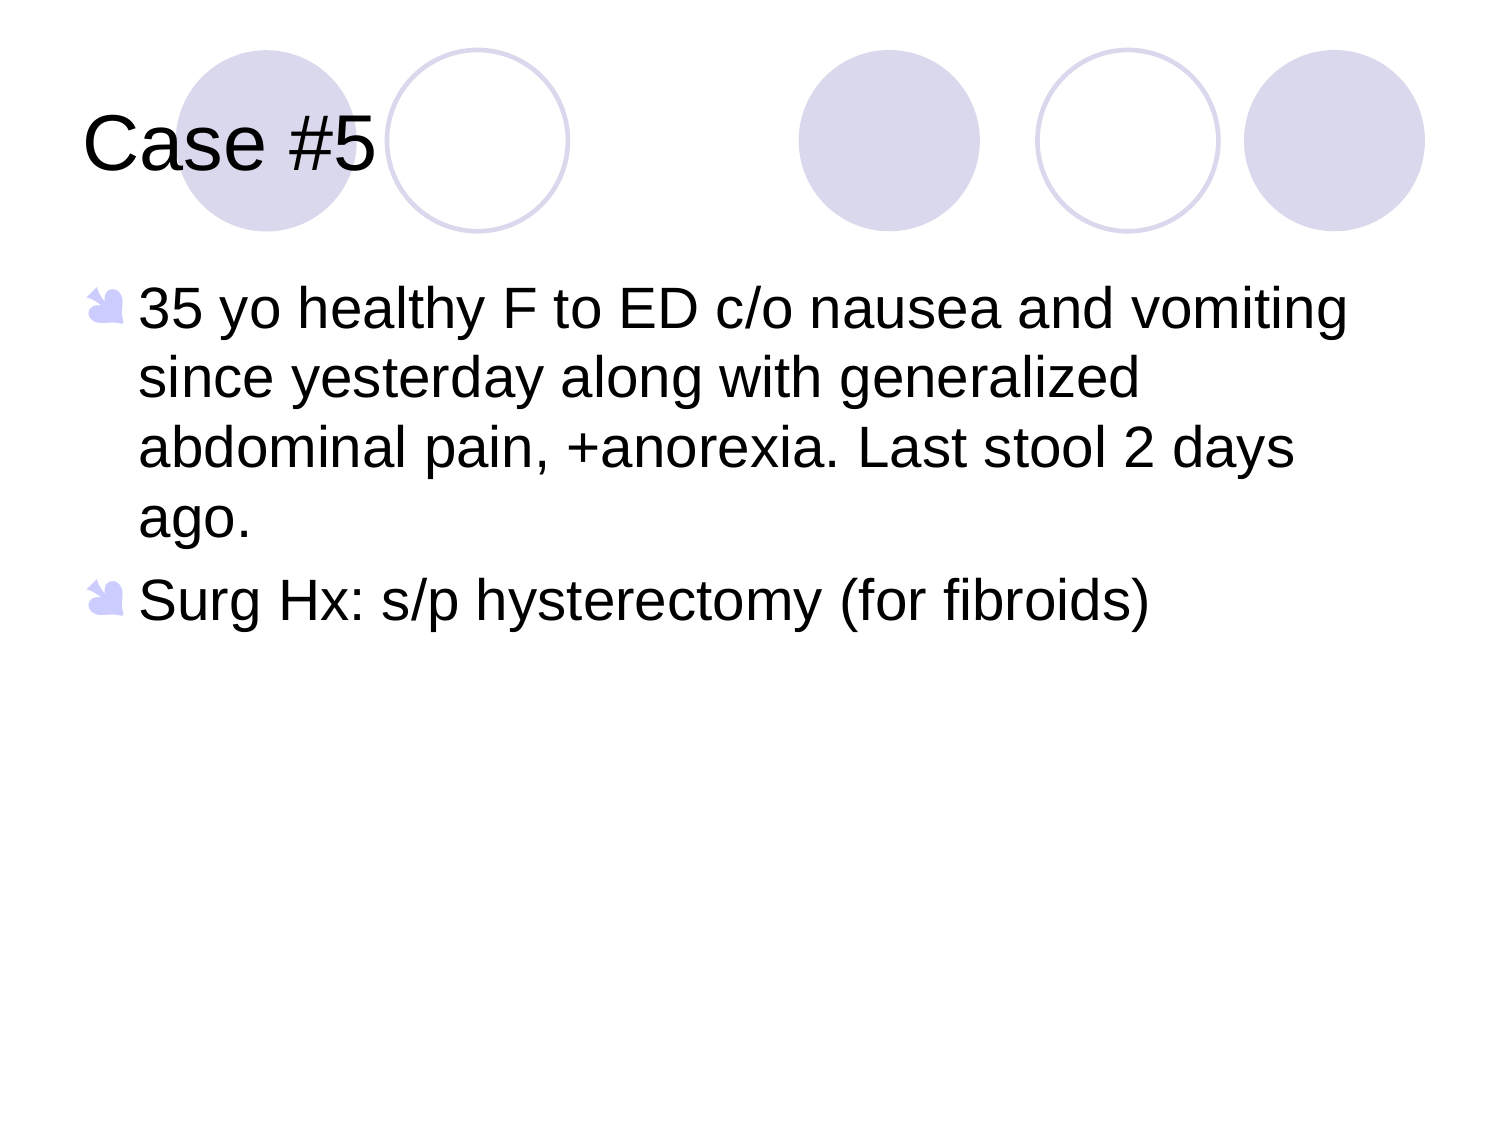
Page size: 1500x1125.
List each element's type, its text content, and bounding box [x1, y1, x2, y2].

list 35 yo healthy F to ED c/o nausea and vomiting since yesterday along with generalized abdominal pain, +anorexia. Last stool 2 days ago. Surg Hx: s/p hysterectomy (for fibroids) [74, 261, 1426, 1007]
title Case #5 [74, 44, 1426, 234]
